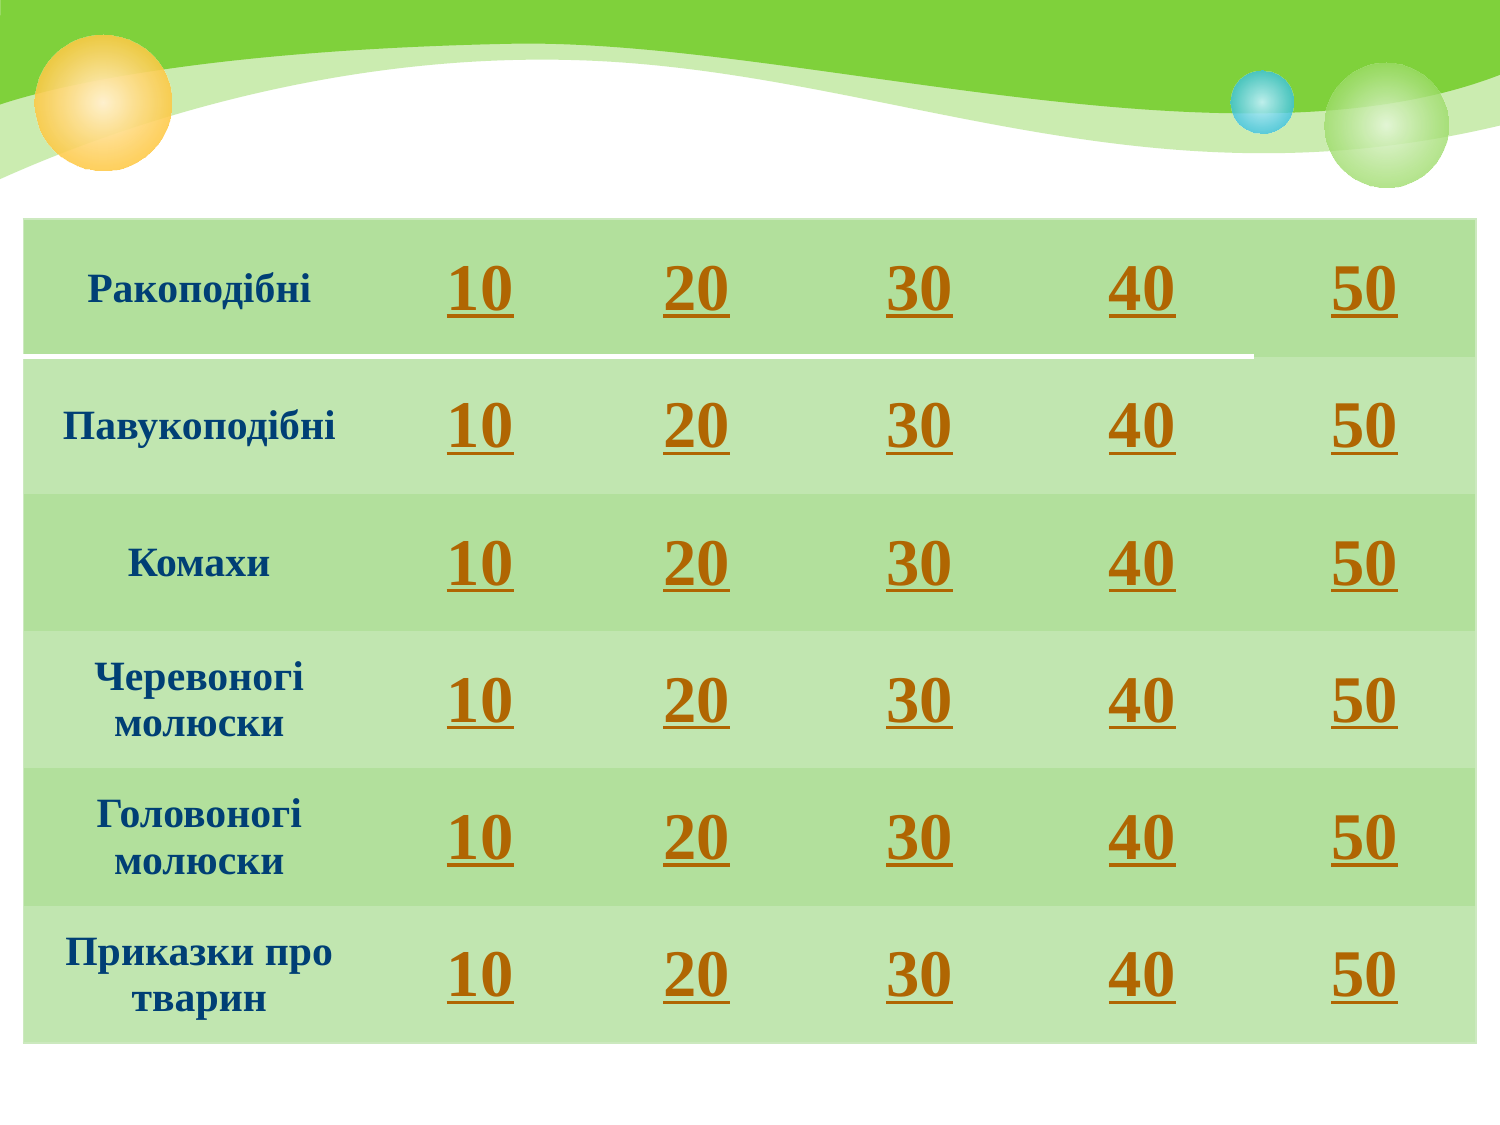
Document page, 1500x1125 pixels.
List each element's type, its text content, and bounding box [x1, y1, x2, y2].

table_cell 50 [1254, 357, 1475, 494]
table_cell 40 [1031, 494, 1254, 631]
table_cell Приказки про тварин [24, 906, 375, 1042]
table_cell 30 [808, 494, 1031, 631]
table_cell 40 [1031, 906, 1254, 1042]
table_cell 10 [375, 494, 585, 631]
table_cell 40 [1031, 768, 1254, 906]
table_cell 10 [375, 906, 585, 1042]
table_cell Комахи [24, 494, 375, 631]
table_cell Павукоподібні [24, 359, 375, 494]
table_cell 20 [585, 494, 808, 631]
table_header 40 [1031, 220, 1254, 354]
table_cell 40 [1031, 359, 1254, 494]
table_cell 50 [1254, 768, 1475, 906]
table_cell 40 [1031, 631, 1254, 768]
table_cell Головоногі молюски [24, 768, 375, 906]
table_cell 20 [585, 906, 808, 1042]
table_cell 30 [808, 631, 1031, 768]
table_cell 30 [808, 359, 1031, 494]
table_header 20 [585, 220, 808, 354]
table_cell 20 [585, 359, 808, 494]
table_cell 30 [808, 906, 1031, 1042]
table_cell 10 [375, 768, 585, 906]
table_cell 20 [585, 768, 808, 906]
table_cell 50 [1254, 906, 1475, 1042]
table_header 50 [1254, 220, 1475, 357]
table_header 10 [375, 220, 585, 354]
table_cell 30 [808, 768, 1031, 906]
table_cell 10 [375, 631, 585, 768]
table_cell 50 [1254, 631, 1475, 768]
table_cell 50 [1254, 494, 1475, 631]
table_cell Черевоногі молюски [24, 631, 375, 768]
table_header Ракоподібні [24, 220, 375, 354]
table_cell 20 [585, 631, 808, 768]
table_header 30 [808, 220, 1031, 354]
table_cell 10 [375, 359, 585, 494]
